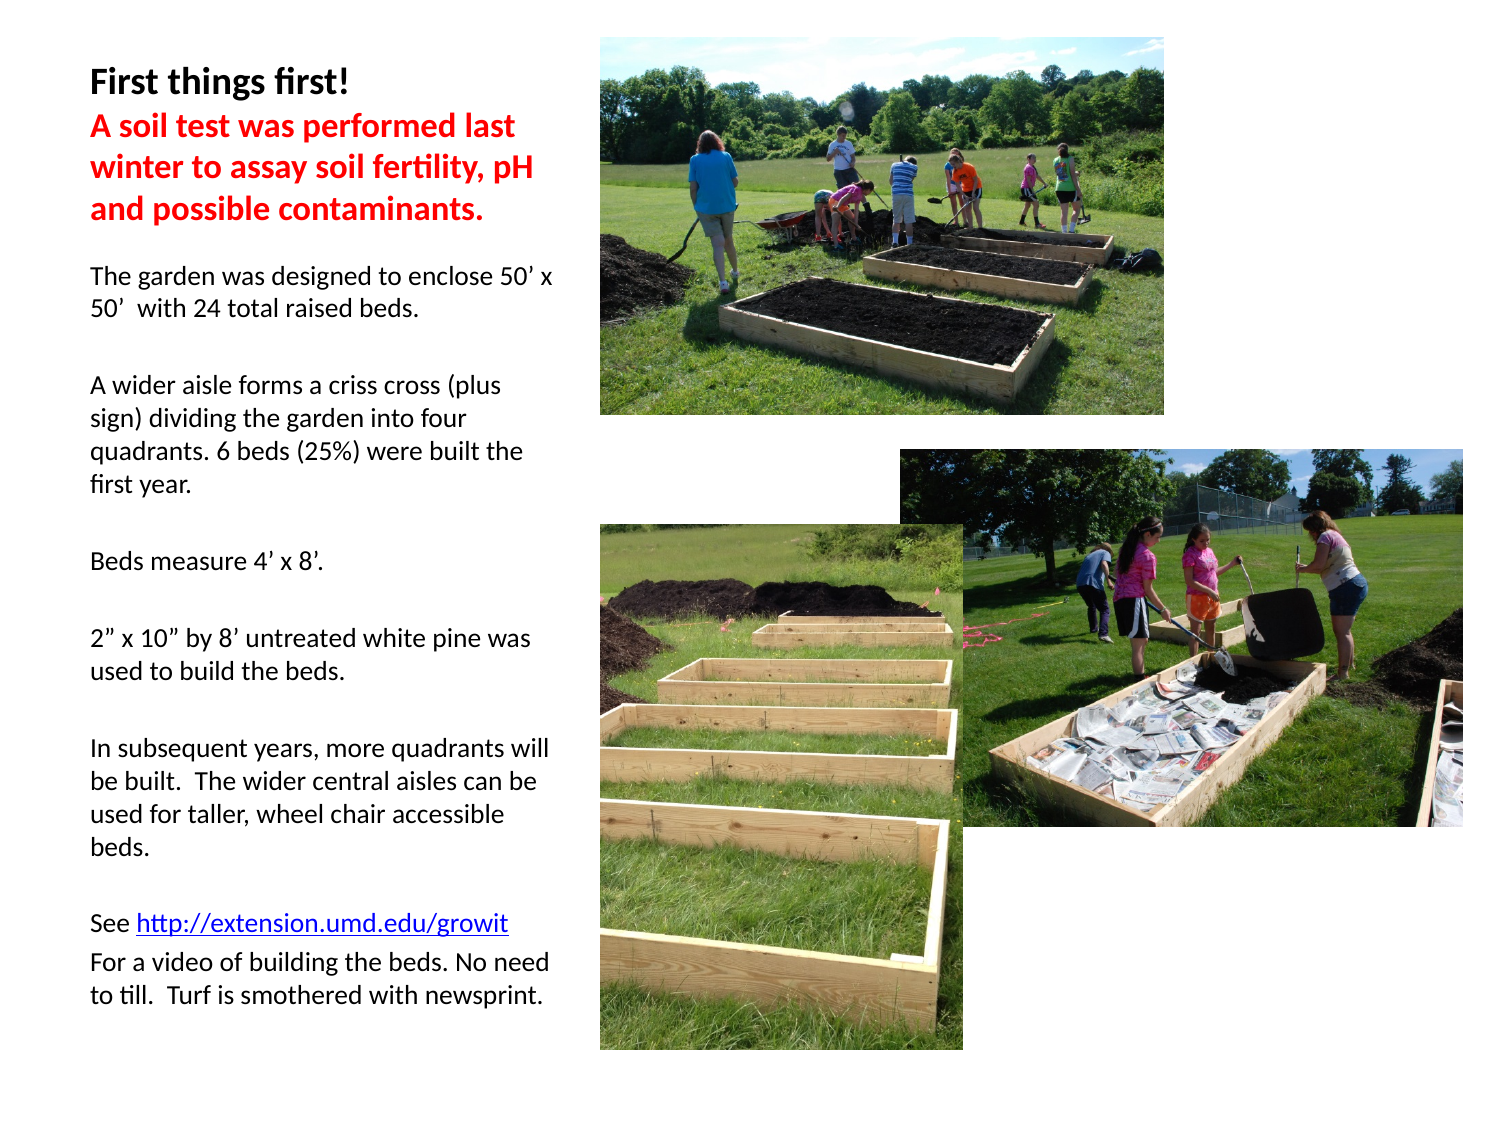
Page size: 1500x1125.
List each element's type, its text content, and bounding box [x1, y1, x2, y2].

list The garden was designed to enclose 50’ x 50’ with 24 total raised beds. A wider aisle forms a criss cross (plus sign) dividing the garden into four quadrants. 6 beds (25%) were built the first year. Beds measure 4’ x 8’. 2” x 10” by 8’ untreated white pine was used to build the beds. In subsequent years, more quadrants will be built. The wider central aisles can be used for taller, wheel chair accessible beds. See http://extension.umd.edu/growit For a video of building the beds. No need to till. Turf is smothered with newsprint. [75, 249, 569, 1050]
title First things first! A soil test was performed last winter to assay soil fertility, pH and possible contaminants. [75, 44, 569, 236]
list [899, 449, 1463, 827]
picture [599, 37, 1164, 415]
picture [599, 524, 963, 1051]
